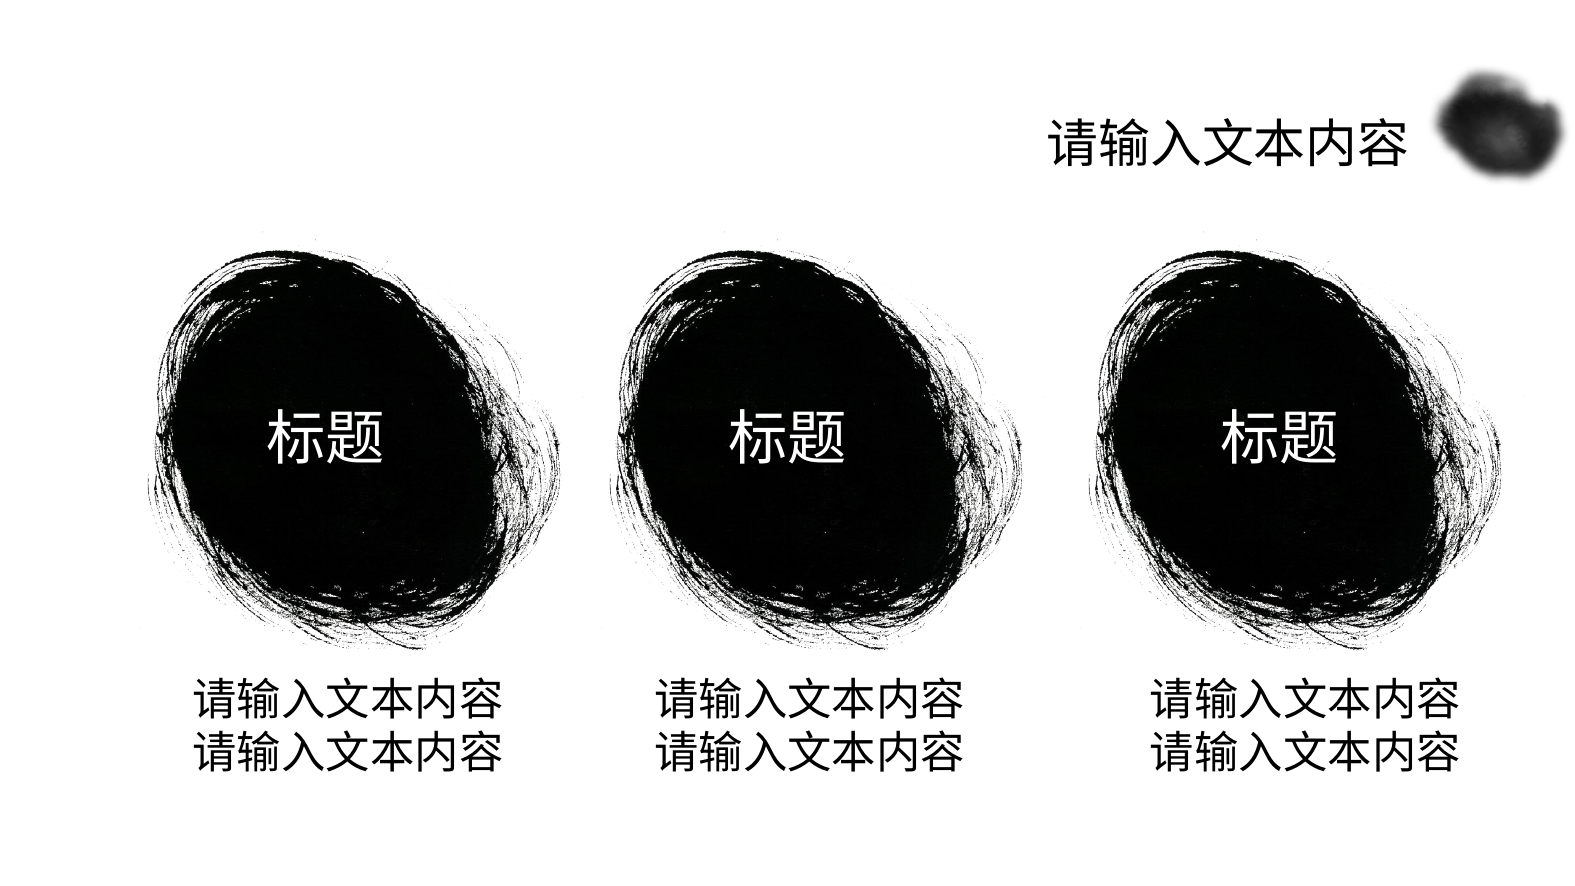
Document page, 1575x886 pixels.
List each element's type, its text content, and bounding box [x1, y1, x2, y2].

picture [128, 231, 1053, 694]
picture [1419, 61, 1575, 196]
text_box 请输入文本内容 请输入文本内容 [639, 694, 1053, 785]
text_box 请输入文本内容 [1032, 103, 1419, 181]
text_box 请输入文本内容 请输入文本内容 [1135, 663, 1549, 785]
picture [1069, 231, 1532, 694]
text_box 请输入文本内容 请输入文本内容 [177, 694, 591, 785]
